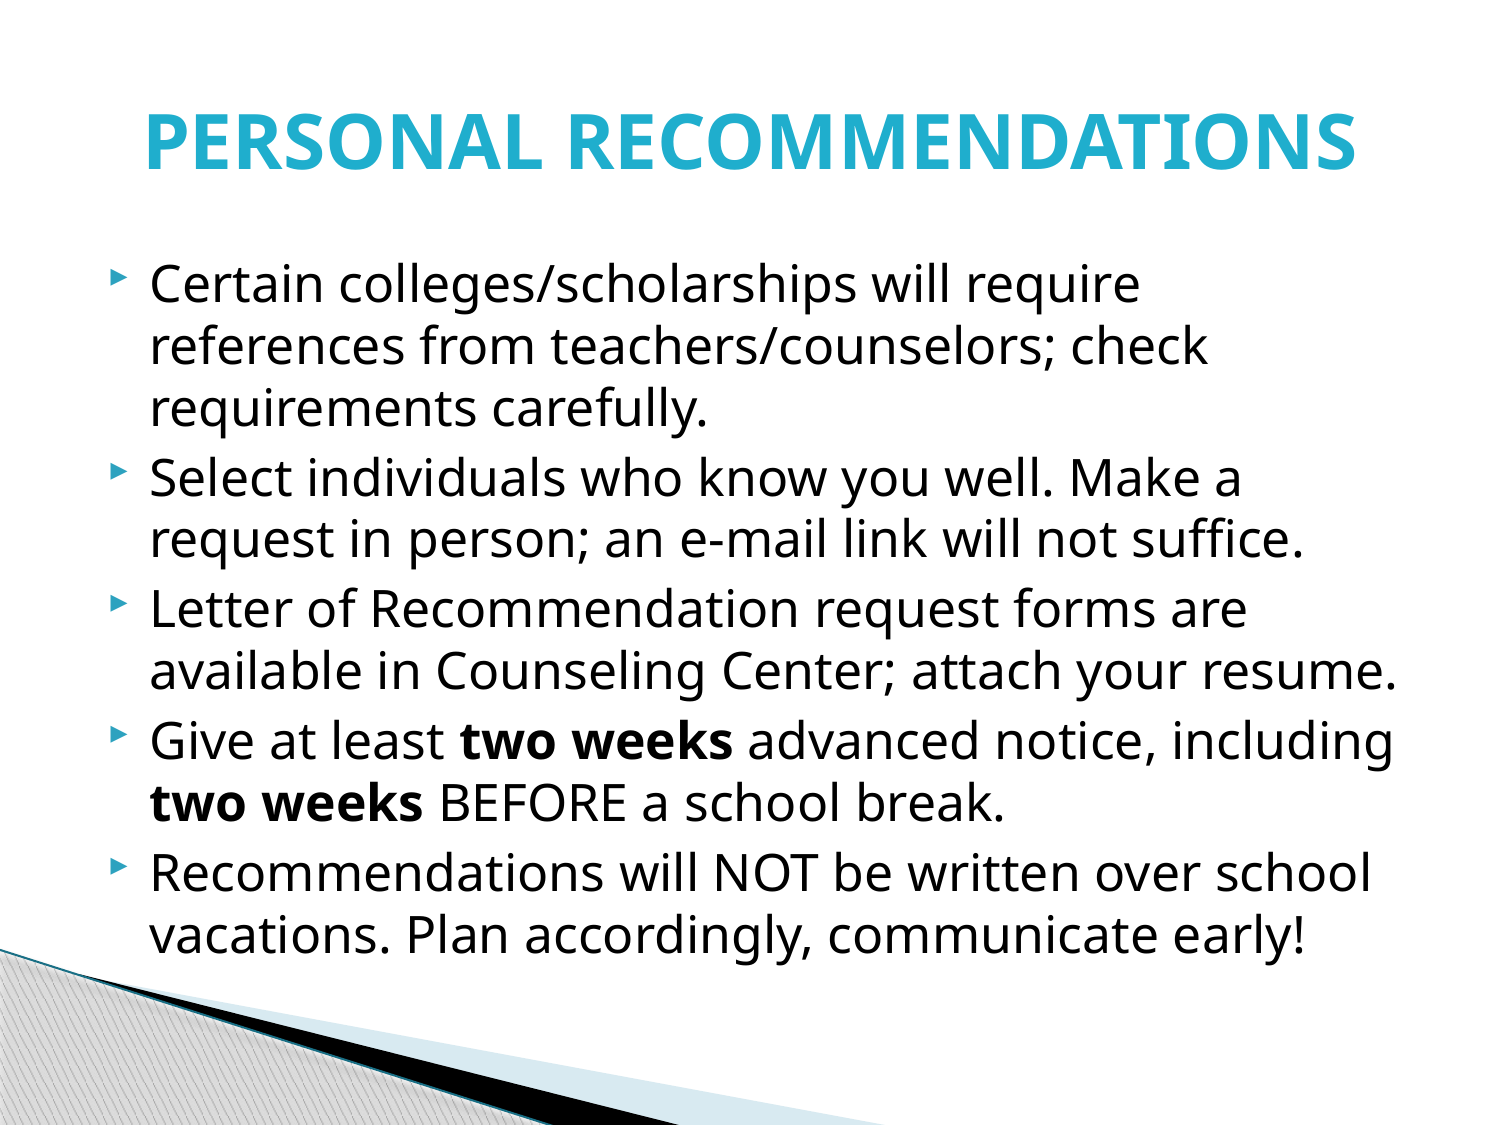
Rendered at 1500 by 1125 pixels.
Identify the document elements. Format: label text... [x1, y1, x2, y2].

list Certain colleges/scholarships will require references from teachers/counselors; check requirements carefully. Select individuals who know you well. Make a request in person; an e-mail link will not suffice. Letter of Recommendation request forms are available in Counseling Center; attach your resume. Give at least two weeks advanced notice, including two weeks BEFORE a school break. Recommendations will NOT be written over school vacations. Plan accordingly, communicate early! [75, 243, 1425, 986]
title PERSONAL RECOMMENDATIONS [75, 45, 1425, 233]
